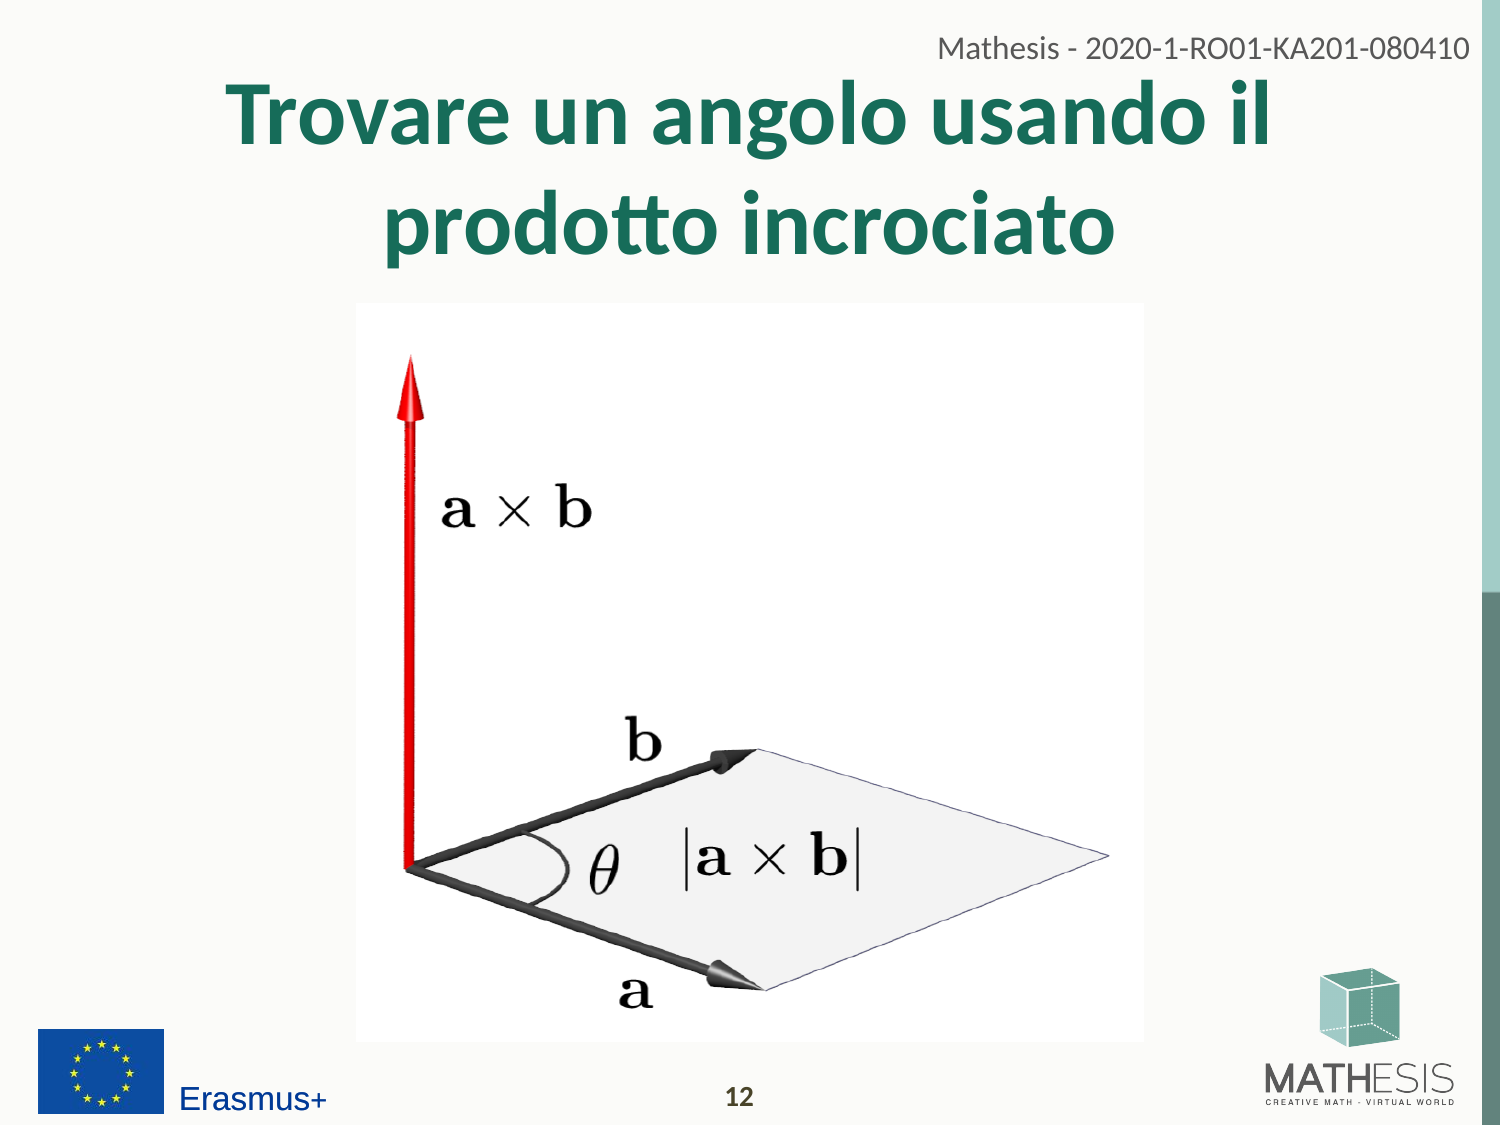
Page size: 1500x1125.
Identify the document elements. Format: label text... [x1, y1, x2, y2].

picture [356, 303, 1144, 1042]
picture [38, 1029, 164, 1114]
title Trovare un angolo usando il prodotto incrociato [75, 45, 1425, 233]
